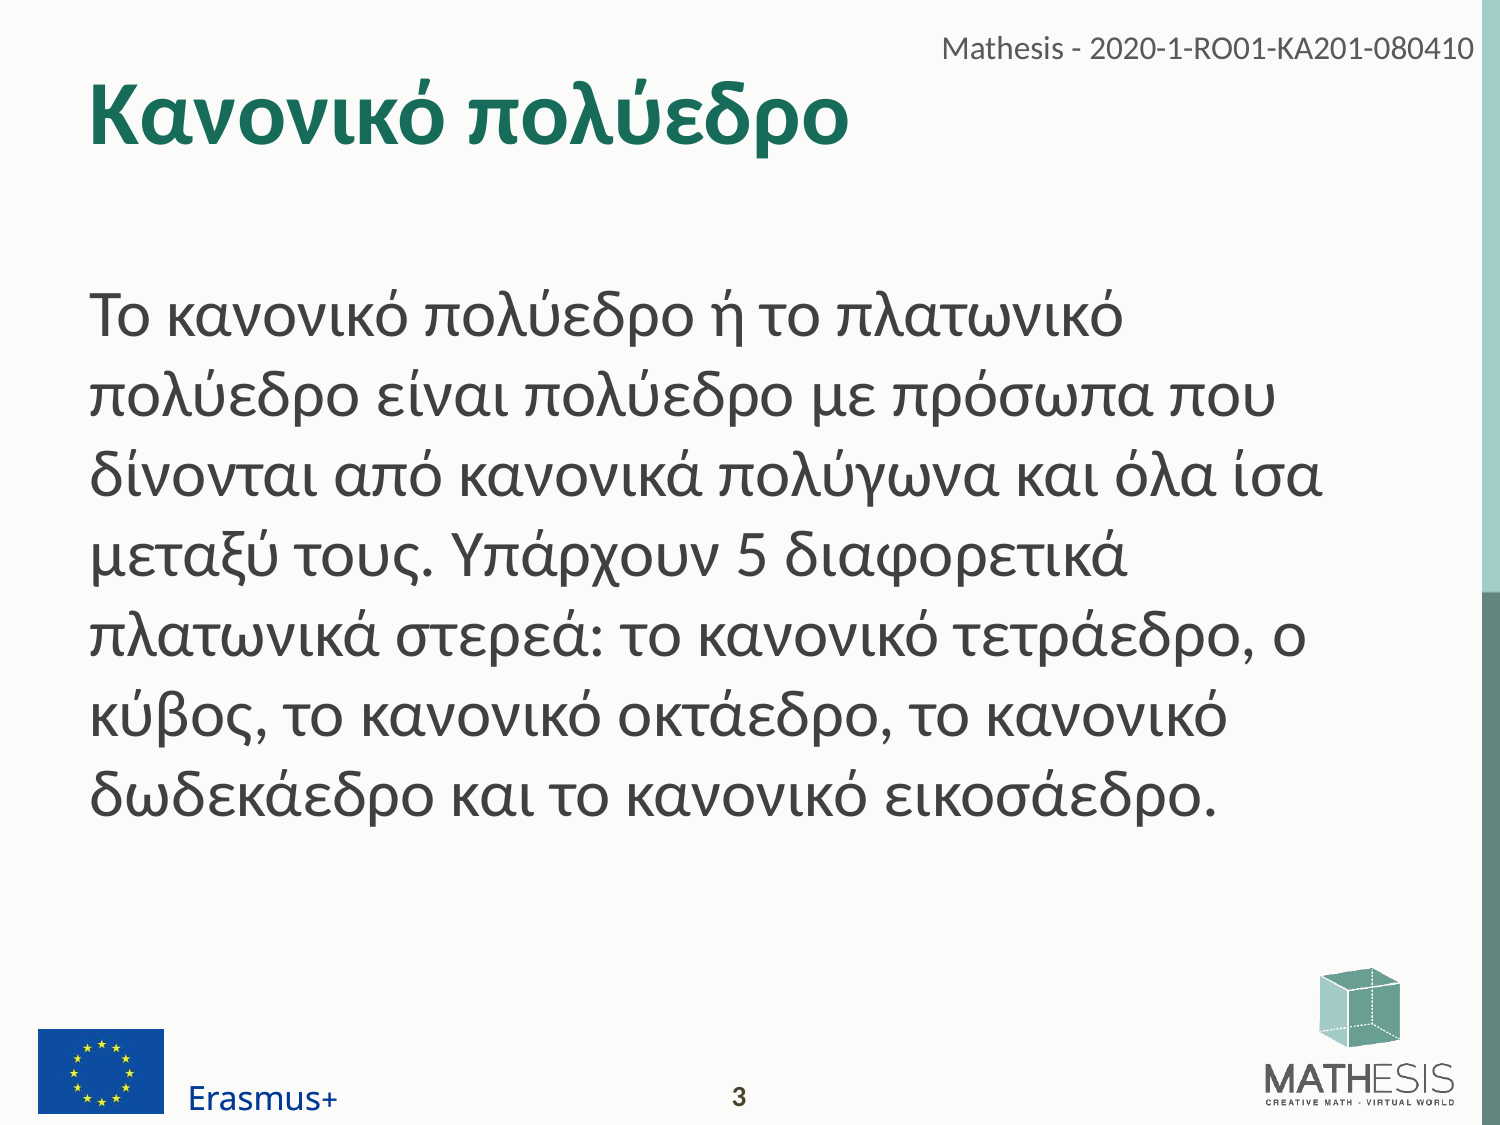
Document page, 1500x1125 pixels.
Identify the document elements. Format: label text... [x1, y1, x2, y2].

picture [38, 1029, 164, 1114]
list Το κανονικό πολύεδρο ή το πλατωνικό πολύεδρο είναι πολύεδρο με πρόσωπα που δίνονται από κανονικά πολύγωνα και όλα ίσα μεταξύ τους. Υπάρχουν 5 διαφορετικά πλατωνικά στερεά: το κανονικό τετράεδρο, ο κύβος, το κανονικό οκτάεδρο, το κανονικό δωδεκάεδρο και το κανονικό εικοσάεδρο. [75, 262, 1425, 1005]
title Κανονικό πολύεδρο [75, 45, 1425, 233]
